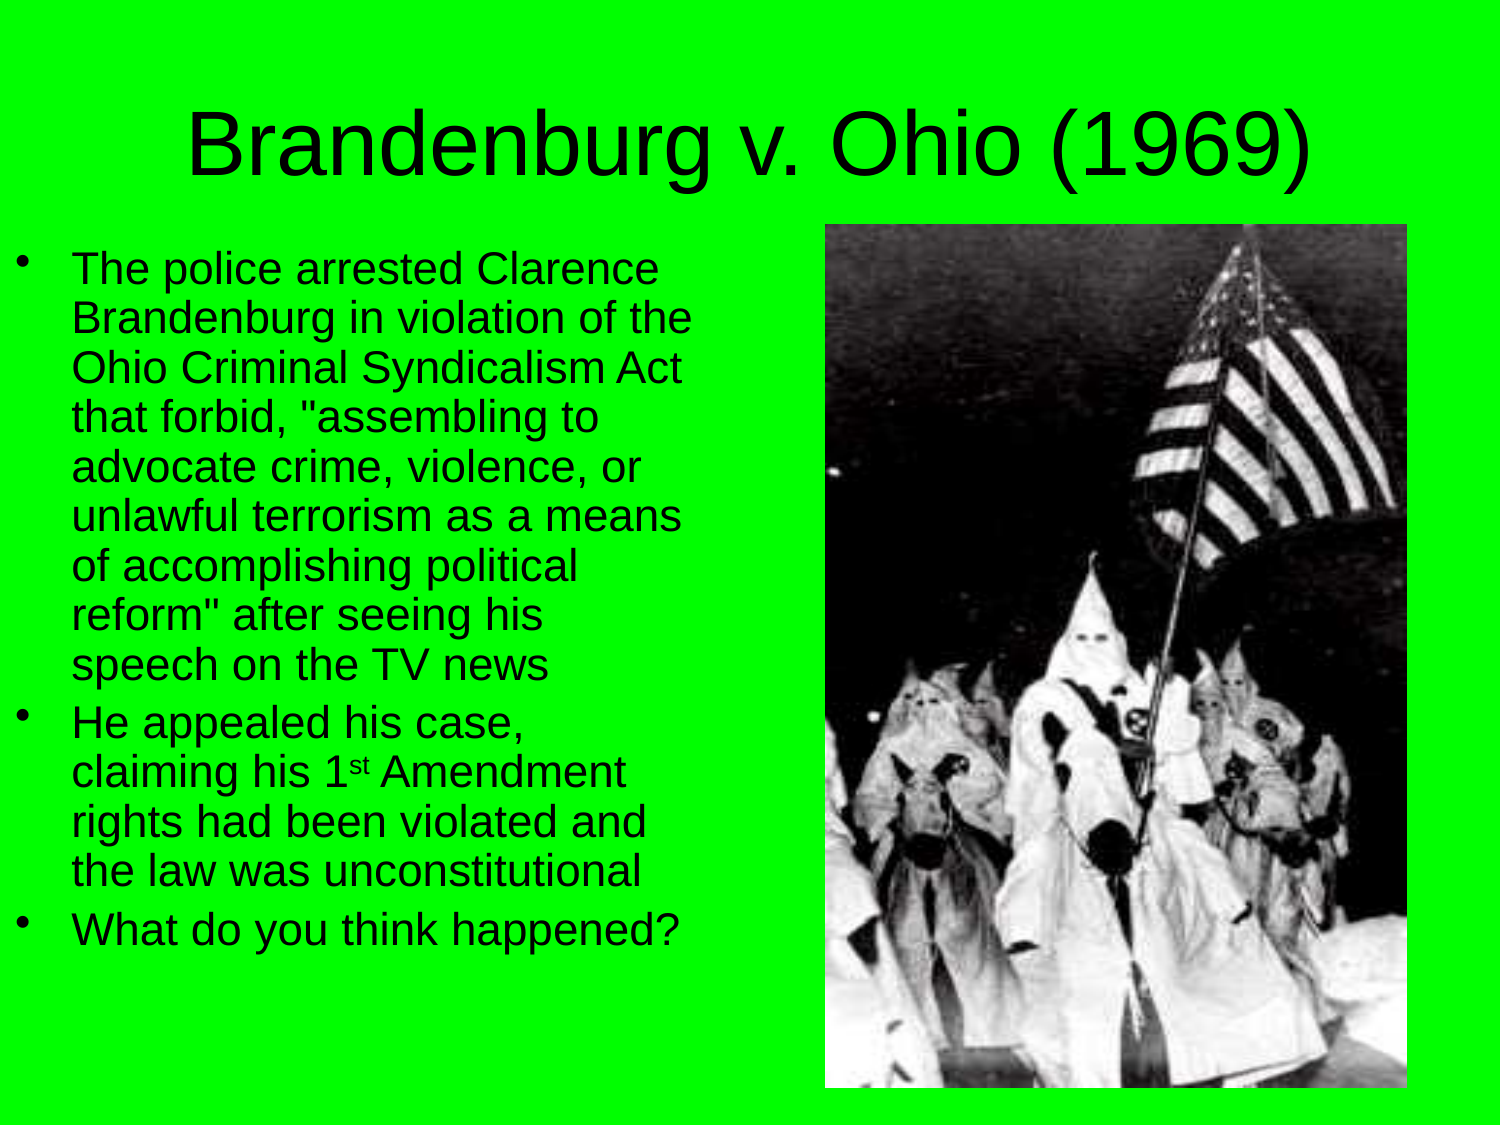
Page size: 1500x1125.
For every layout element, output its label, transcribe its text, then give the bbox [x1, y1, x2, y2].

title Brandenburg v. Ohio (1969) [75, 45, 1425, 233]
picture [824, 224, 1407, 1088]
list The police arrested Clarence Brandenburg in violation of the Ohio Criminal Syndicalism Act that forbid, "assembling to advocate crime, violence, or unlawful terrorism as a means of accomplishing political reform" after seeing his speech on the TV news He appealed his case, claiming his 1st Amendment rights had been violated and the law was unconstitutional What do you think happened? [0, 237, 713, 1125]
